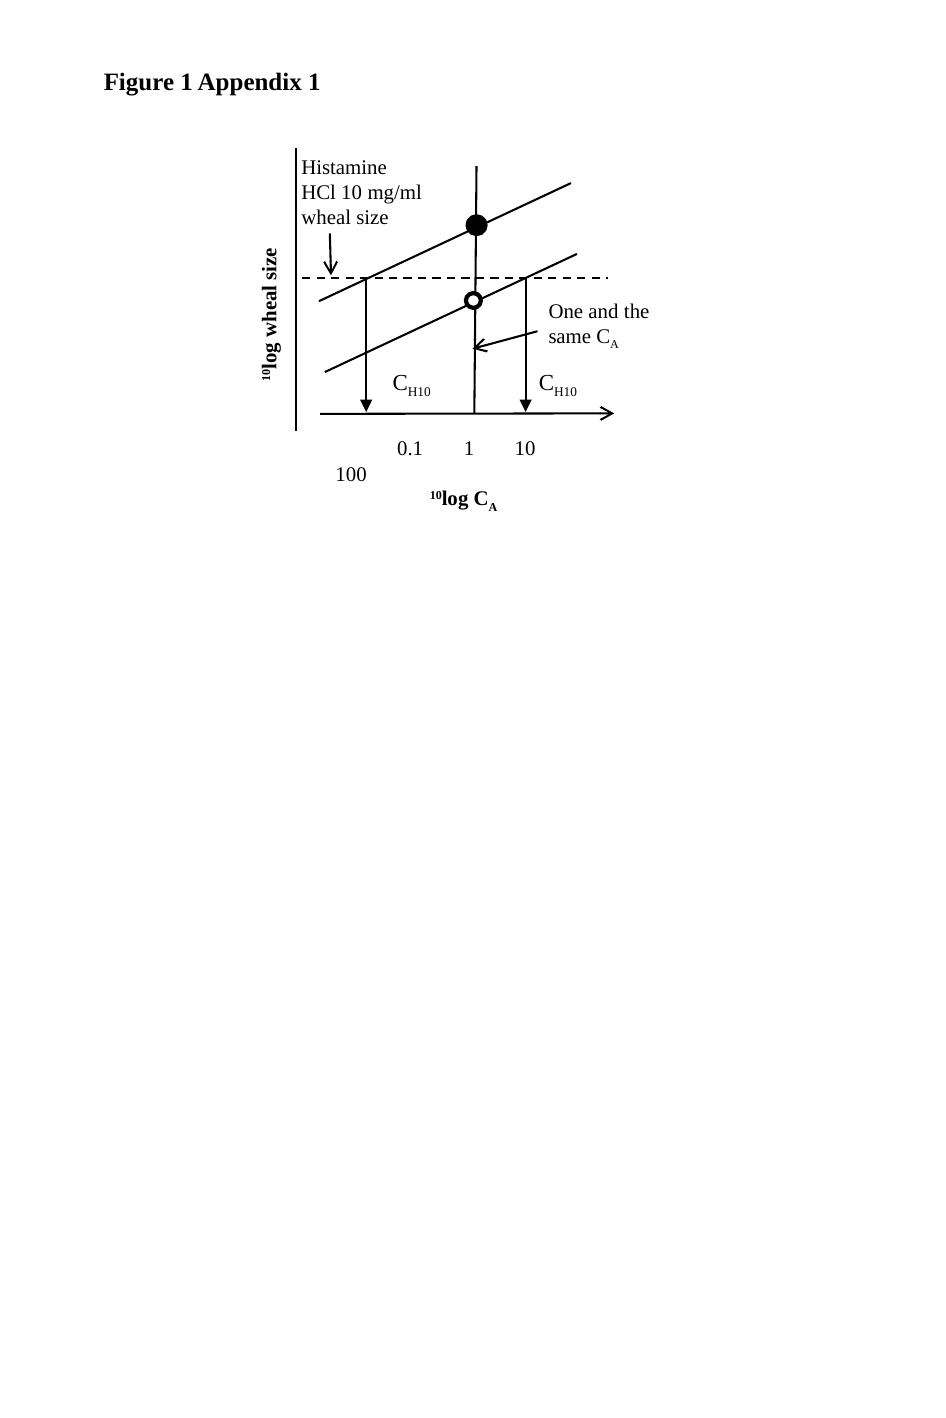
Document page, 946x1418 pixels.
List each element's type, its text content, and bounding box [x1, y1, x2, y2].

text_box Figure 1 Appendix 1 [88, 57, 414, 103]
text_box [247, 145, 692, 494]
